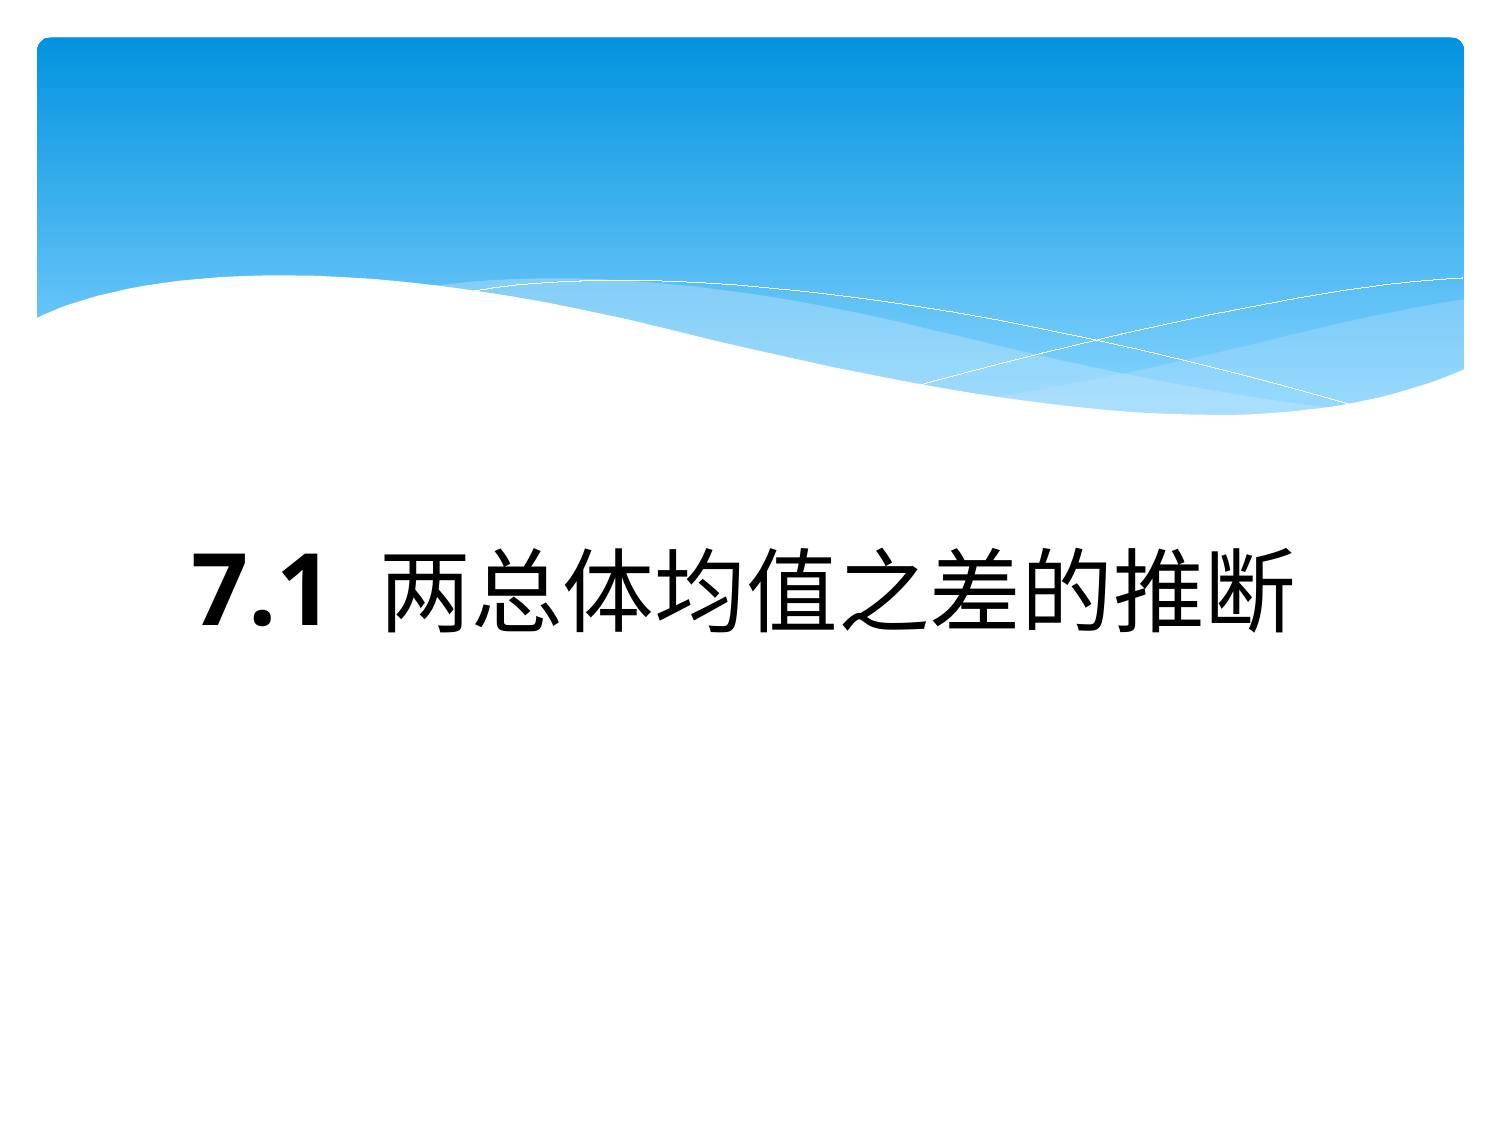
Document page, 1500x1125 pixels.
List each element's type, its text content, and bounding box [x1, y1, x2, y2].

list 7.1 两总体均值之差的推断 [100, 302, 1388, 869]
